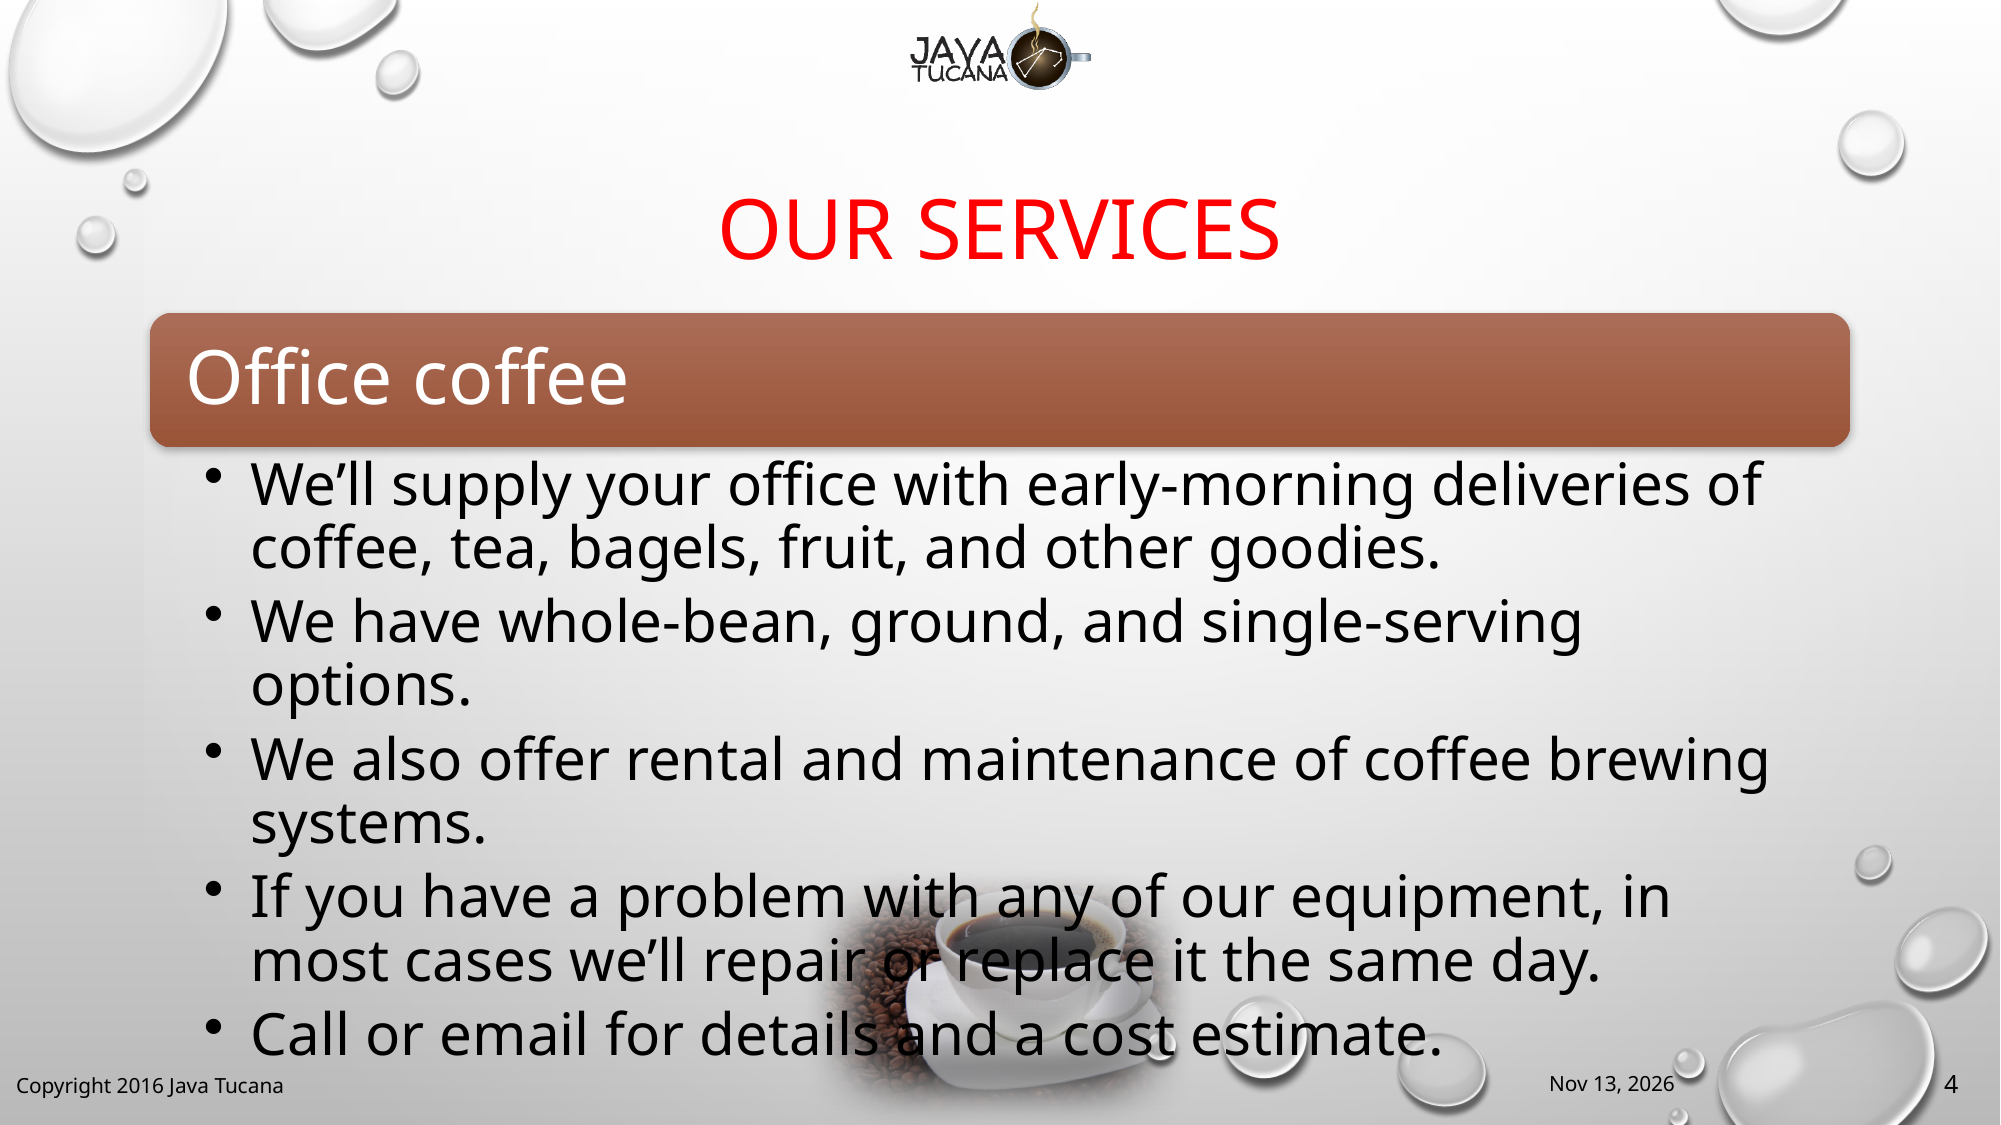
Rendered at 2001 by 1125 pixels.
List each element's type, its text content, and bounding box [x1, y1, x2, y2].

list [149, 286, 1851, 951]
title Our Services [149, 101, 1851, 286]
slide_number 26-Mar-16 [1239, 1055, 1690, 1116]
footer Copyright 2016 Java Tucana [1, 1055, 1096, 1116]
picture [0, 0, 2001, 1125]
slide_number 4 [1848, 1055, 1974, 1116]
